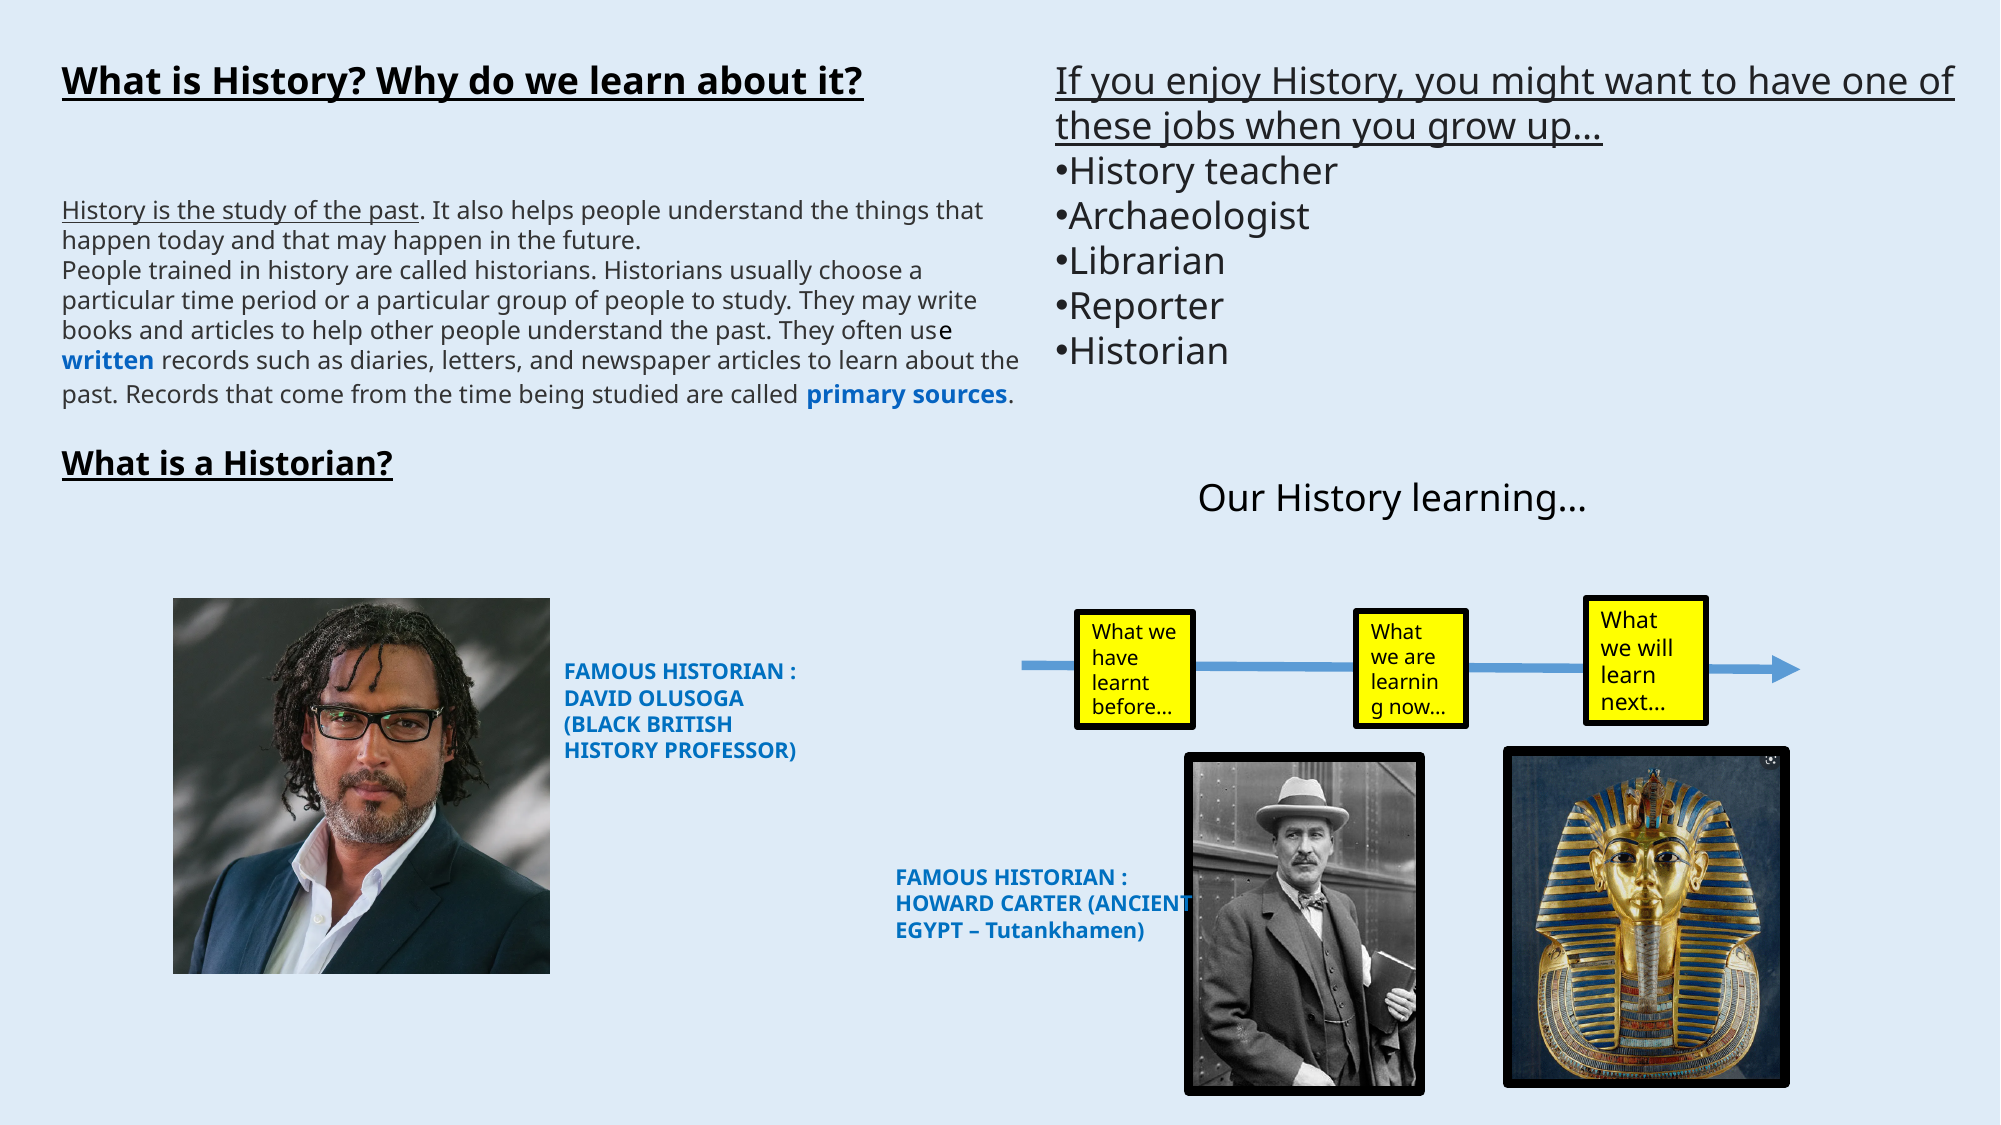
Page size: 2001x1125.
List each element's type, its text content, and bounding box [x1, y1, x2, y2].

text_box History is the study of the past. It also helps people understand the things that happen today and that may happen in the future. People trained in history are called historians. Historians usually choose a particular time period or a particular group of people to study. They may write books and articles to help other people understand the past. They often use written records such as diaries, letters, and newspaper articles to learn about the past. Records that come from the time being studied are called primary sources. What is a Historian? [46, 187, 1047, 525]
picture [1512, 755, 1781, 1079]
picture [173, 598, 550, 975]
text_box What we are learning now… [1356, 611, 1466, 665]
text_box What is History? Why do we learn about it? [46, 49, 906, 110]
text_box Our History learning… [1182, 466, 1899, 527]
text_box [1021, 665, 1801, 670]
text_box FAMOUS HISTORIAN : HOWARD CARTER (ANCIENT EGYPT – Tutankhamen) [880, 856, 1192, 950]
text_box If you enjoy History, you might want to have one of these jobs when you grow up… History teacher Archaeologist Librarian Reporter Historian [1040, 49, 2000, 380]
text_box FAMOUS HISTORIAN : DAVID OLUSOGA (BLACK BRITISH HISTORY PROFESSOR) [550, 650, 825, 771]
picture [1192, 761, 1417, 1087]
text_box What we will learn next… [1585, 670, 1707, 723]
text_box What we have learnt before… [1077, 670, 1193, 727]
text_box What we are learning now… [1356, 670, 1466, 726]
text_box What we have learnt before… [1077, 611, 1193, 665]
text_box What we will learn next… [1585, 598, 1707, 665]
